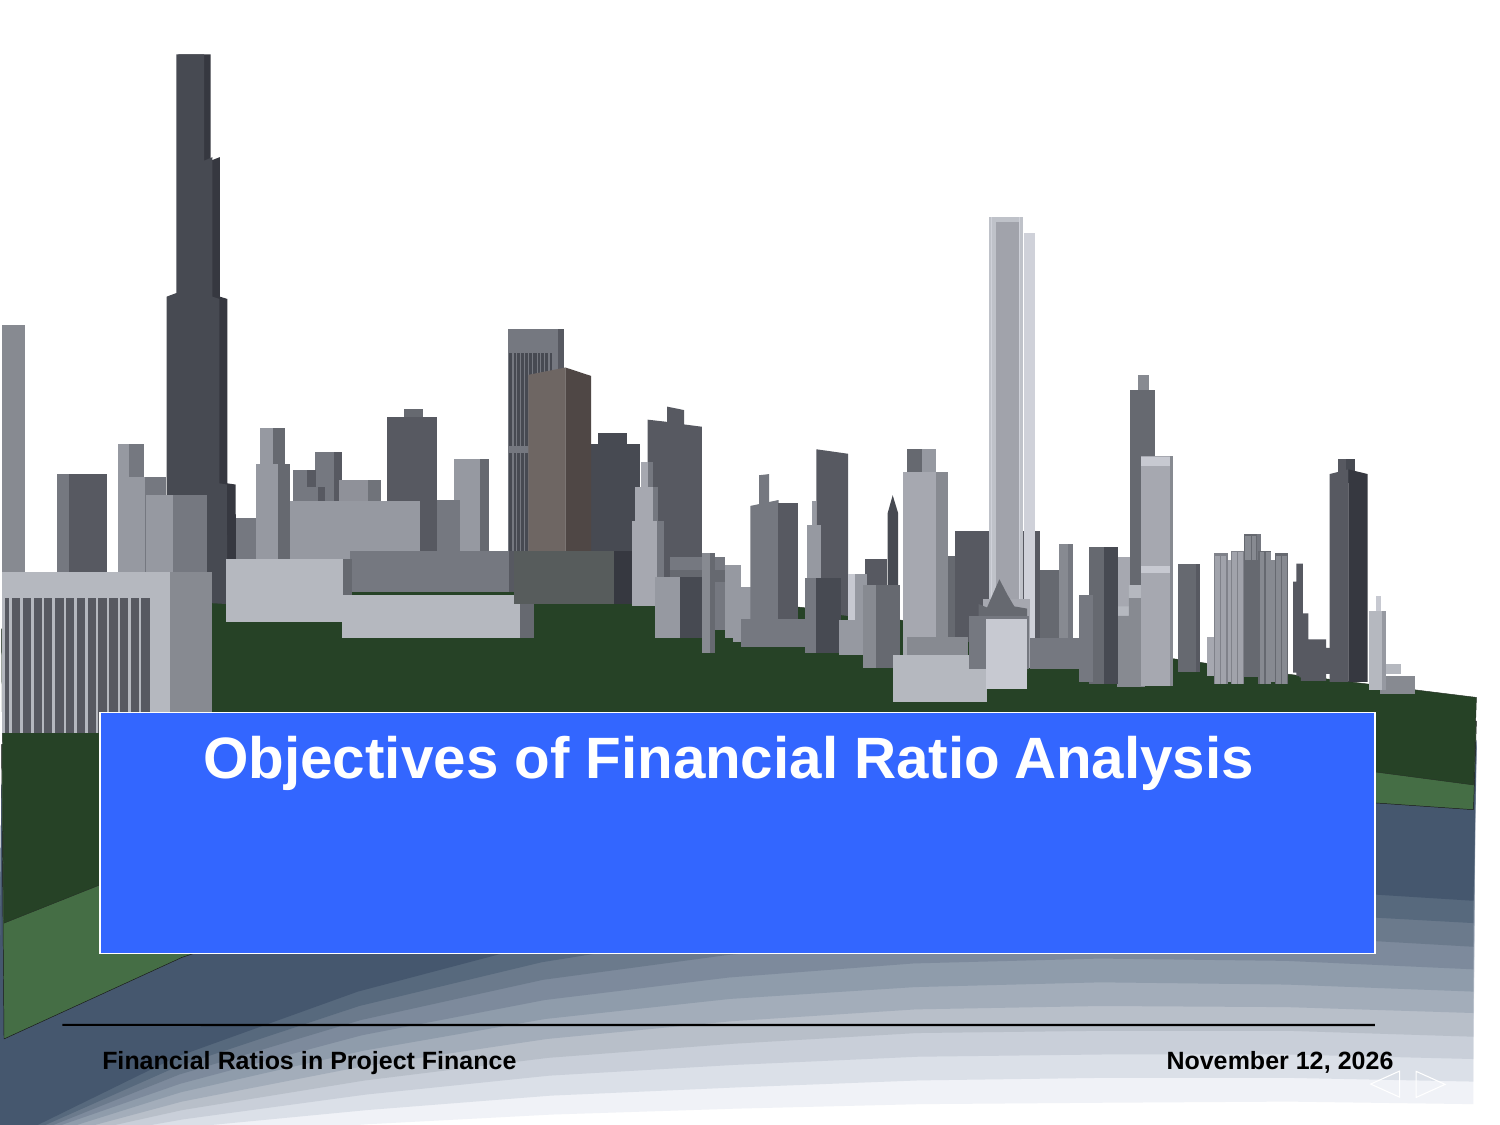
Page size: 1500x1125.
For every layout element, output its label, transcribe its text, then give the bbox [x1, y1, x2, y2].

title Objectives of Financial Ratio Analysis [99, 712, 1376, 954]
